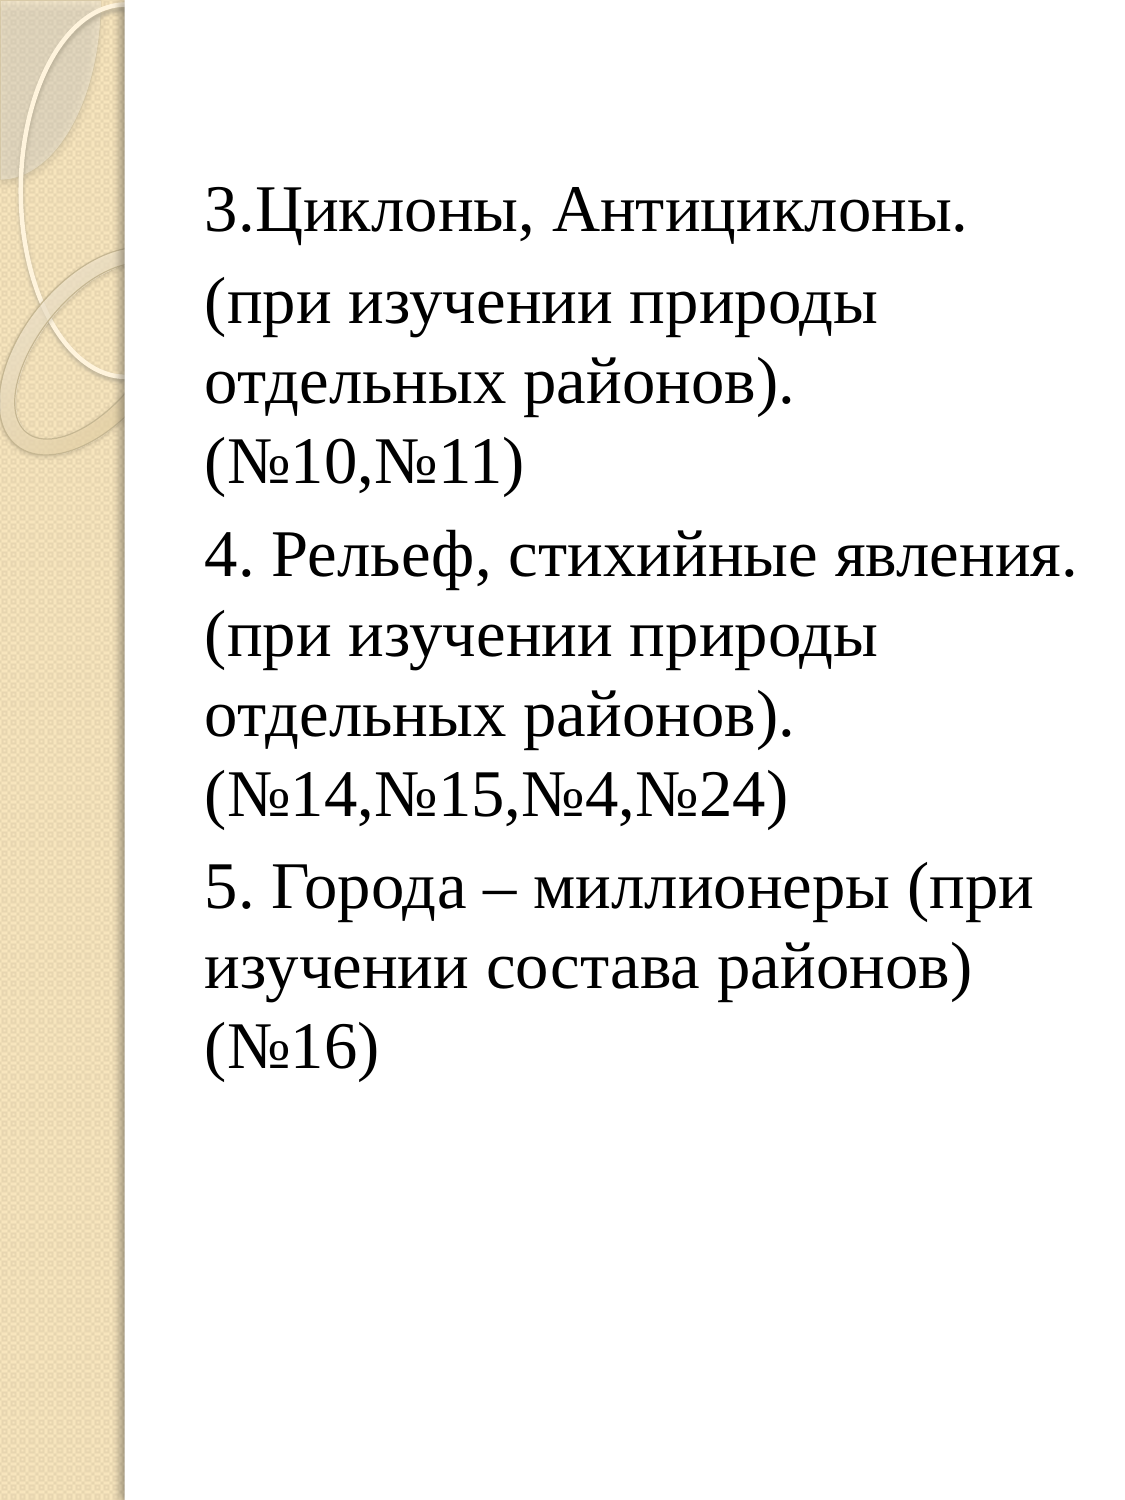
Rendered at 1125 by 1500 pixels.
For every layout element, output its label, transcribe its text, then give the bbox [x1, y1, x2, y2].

list 3.Циклоны, Антициклоны. (при изучении природы отдельных районов). (№10,№11) 4. Рельеф, стихийные явления. (при изучении природы отдельных районов). (№14,№15,№4,№24) 5. Города – миллионеры (при изучении состава районов)(№16) [176, 64, 1100, 1367]
